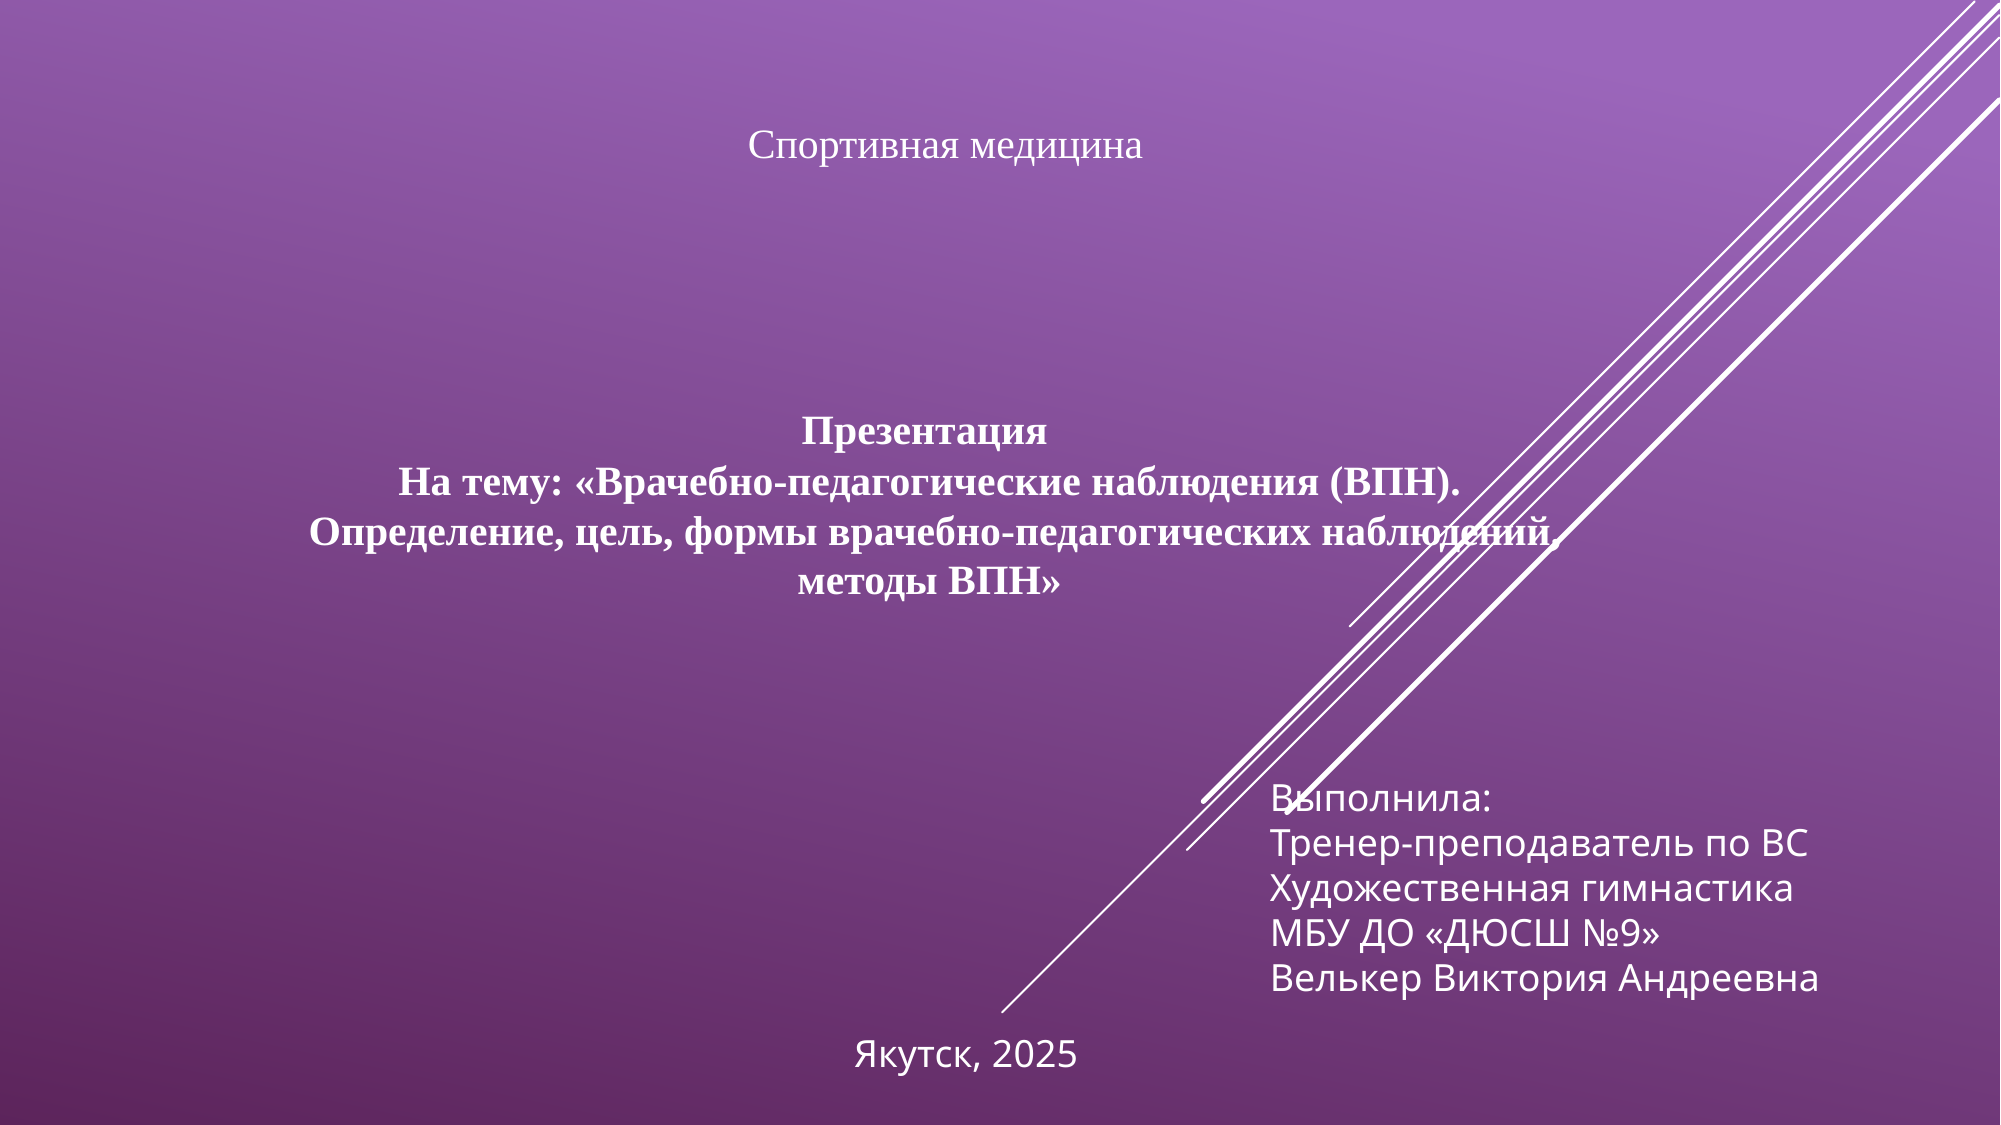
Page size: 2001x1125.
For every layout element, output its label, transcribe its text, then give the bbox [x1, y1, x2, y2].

text_box Спортивная медицина [374, 109, 1506, 175]
text_box Выполнила: Тренер-преподаватель по ВС Художественная гимнастика МБУ ДО «ДЮСШ №9» Велькер Виктория Андреевна [1255, 767, 2000, 1007]
text_box Якутск, 2025 [652, 1022, 1280, 1083]
text_box Презентация На тему: «Врачебно-педагогические наблюдения (ВПН). Определение, цель, формы врачебно-педагогических наблюдений, методы ВПН» [244, 395, 1615, 611]
